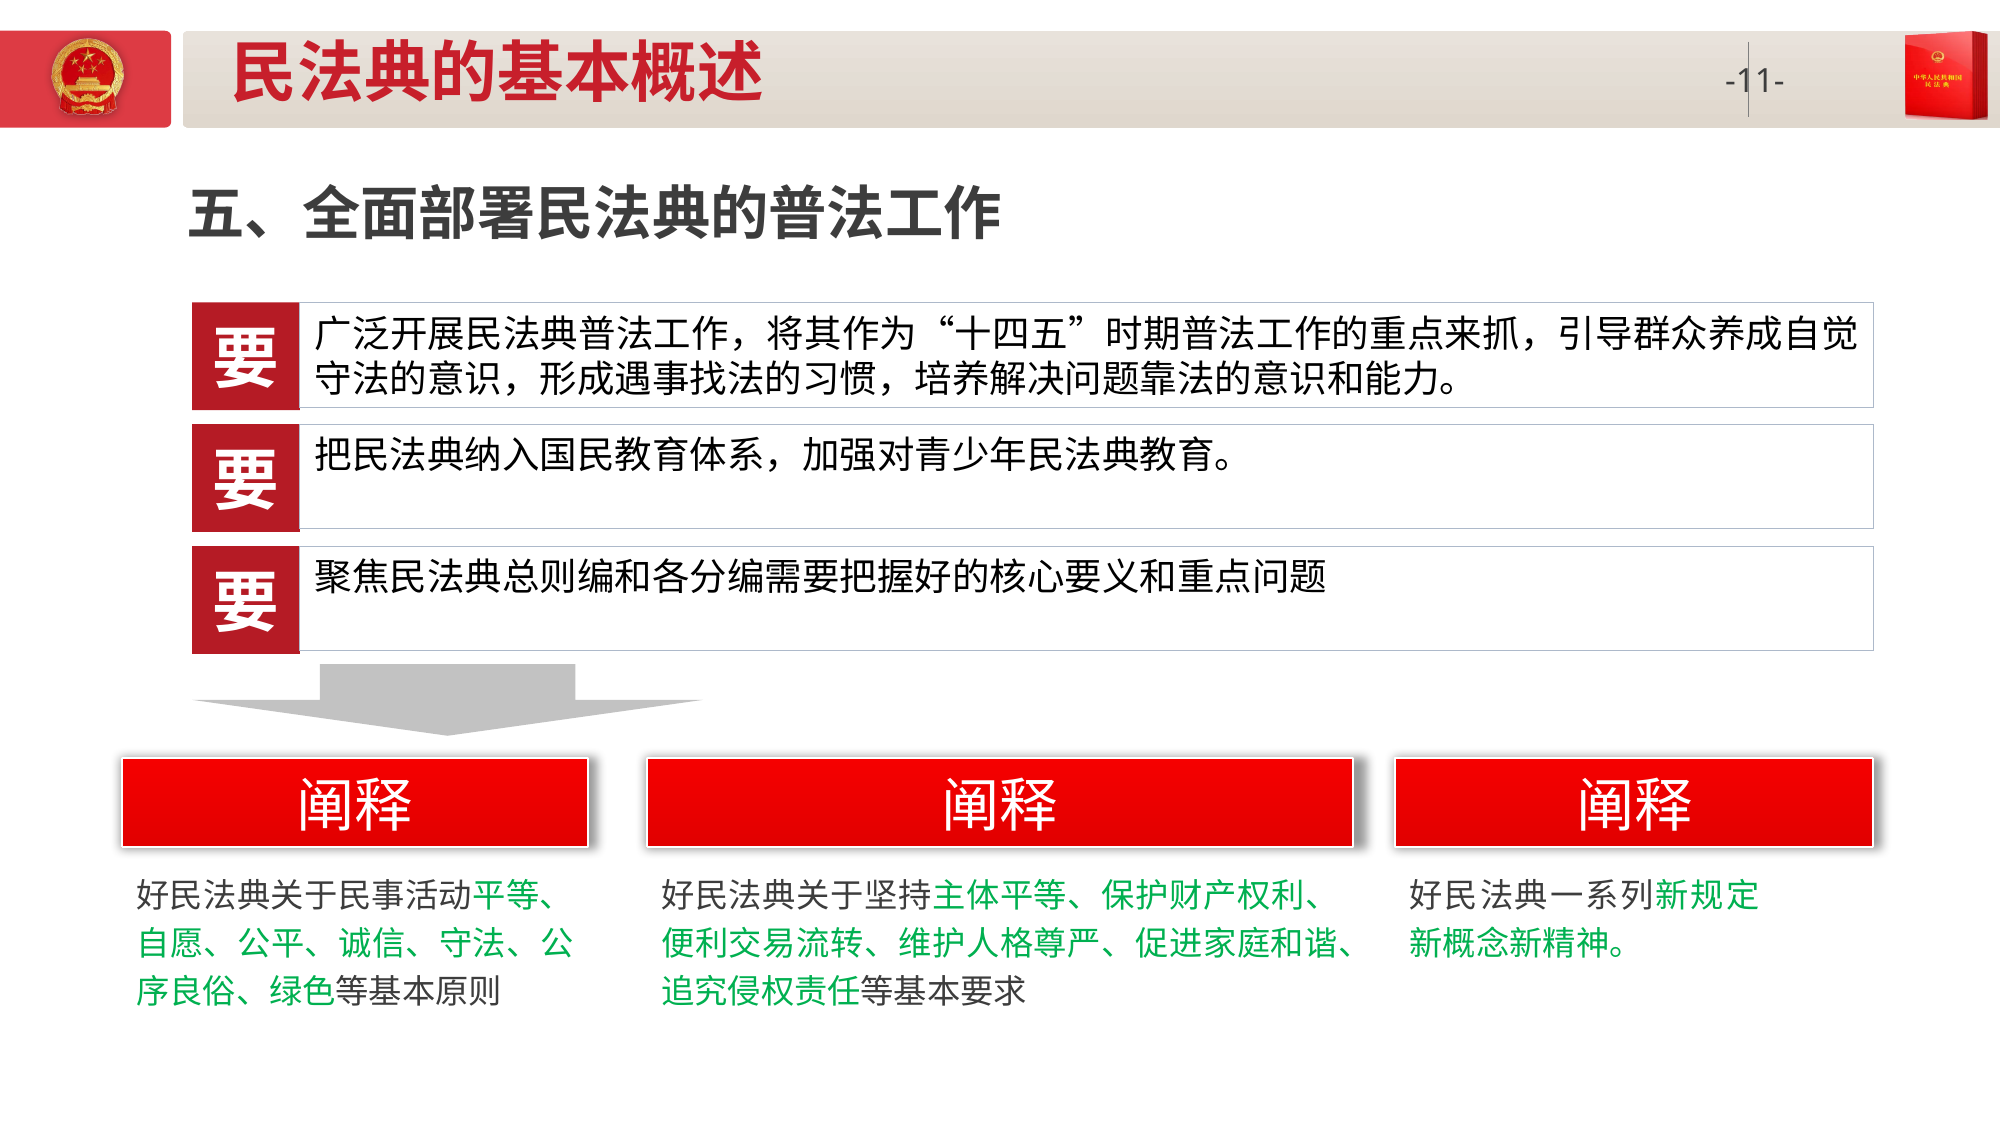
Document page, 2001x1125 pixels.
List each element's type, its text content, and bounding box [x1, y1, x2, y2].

text_box 阐释 [646, 757, 1354, 848]
text_box 阐释 [121, 757, 589, 848]
text_box 五、全面部署民法典的普法工作 [171, 168, 1017, 254]
text_box 要 [191, 301, 301, 411]
text_box 阐释 [1395, 757, 1874, 848]
picture [44, 38, 127, 117]
text_box 好民法典一系列新规定新概念新精神。 [1395, 859, 1775, 970]
picture [1865, 22, 2001, 120]
text_box 要 [191, 545, 301, 655]
text_box 把民法典纳入国民教育体系，加强对青少年民法典教育。 [299, 424, 1874, 529]
text_box 要 [191, 423, 301, 533]
text_box 广泛开展民法典普法工作，将其作为“十四五”时期普法工作的重点来抓，引导群众养成自觉守法的意识，形成遇事找法的习惯，培养解决问题靠法的意识和能力。 [299, 302, 1874, 408]
text_box 好民法典关于民事活动平等、自愿、公平、诚信、守法、公序良俗、绿色等基本原则 [121, 859, 589, 1018]
text_box 好民法典关于坚持主体平等、保护财产权利、便利交易流转、维护人格尊严、促进家庭和谐、追究侵权责任等基本要求 [646, 859, 1354, 1018]
text_box 聚焦民法典总则编和各分编需要把握好的核心要义和重点问题 [299, 546, 1874, 651]
text_box [191, 662, 704, 737]
title 民法典的基本概述 [215, 36, 1749, 115]
